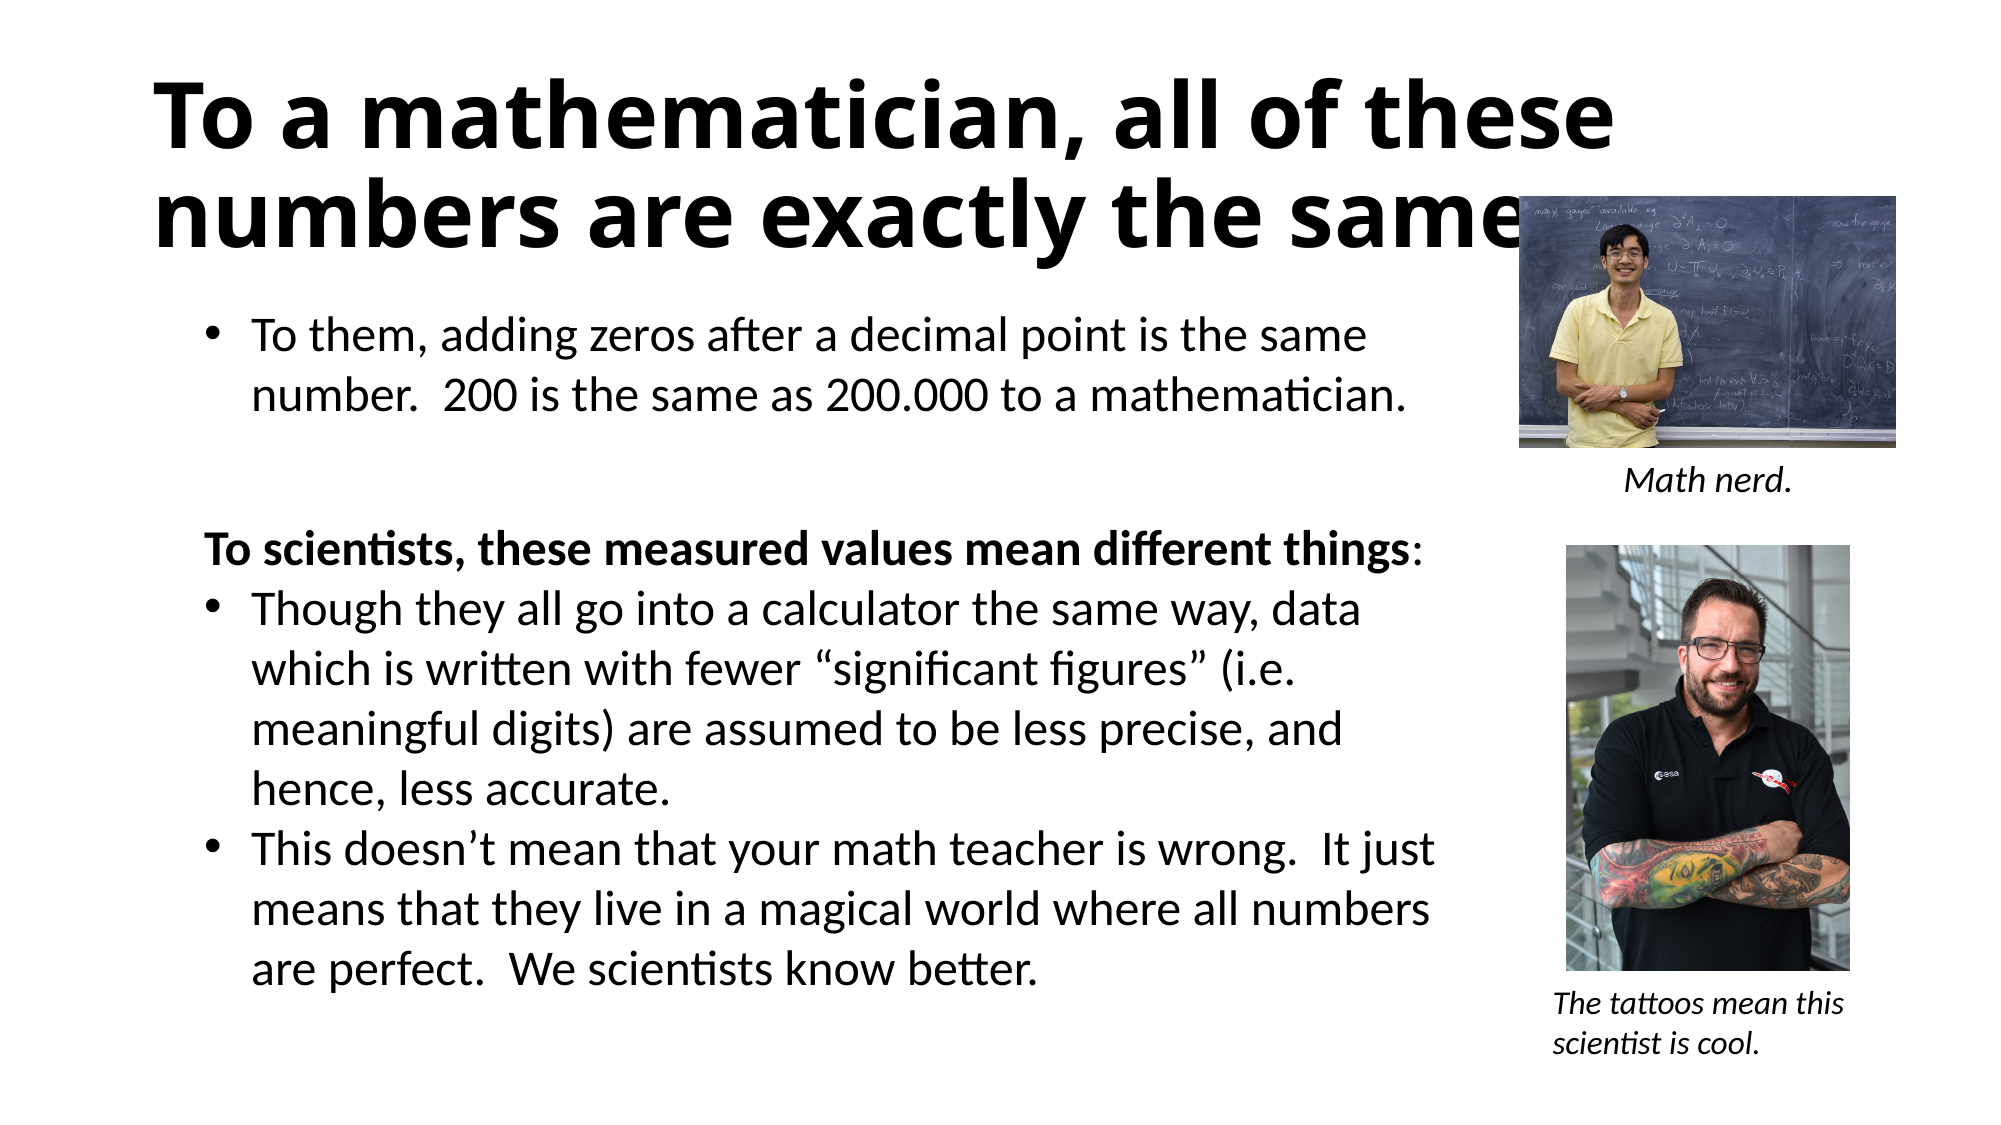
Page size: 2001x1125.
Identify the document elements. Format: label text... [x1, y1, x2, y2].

picture [1519, 196, 1896, 448]
title To a mathematician, all of these numbers are exactly the same [137, 59, 1863, 278]
text_box To scientists, these measured values mean different things: Though they all go into a calculator the same way, data which is written with fewer “significant figures” (i.e. meaningful digits) are assumed to be less precise, and hence, less accurate. This doesn’t mean that your math teacher is wrong. It just means that they live in a magical world where all numbers are perfect. We scientists know better. [189, 507, 1466, 1003]
text_box Math nerd. [1608, 447, 2000, 507]
text_box The tattoos mean this scientist is cool. [1537, 974, 1973, 1069]
text_box To them, adding zeros after a decimal point is the same number. 200 is the same as 200.000 to a mathematician. [189, 294, 1439, 430]
picture [1566, 545, 1850, 971]
